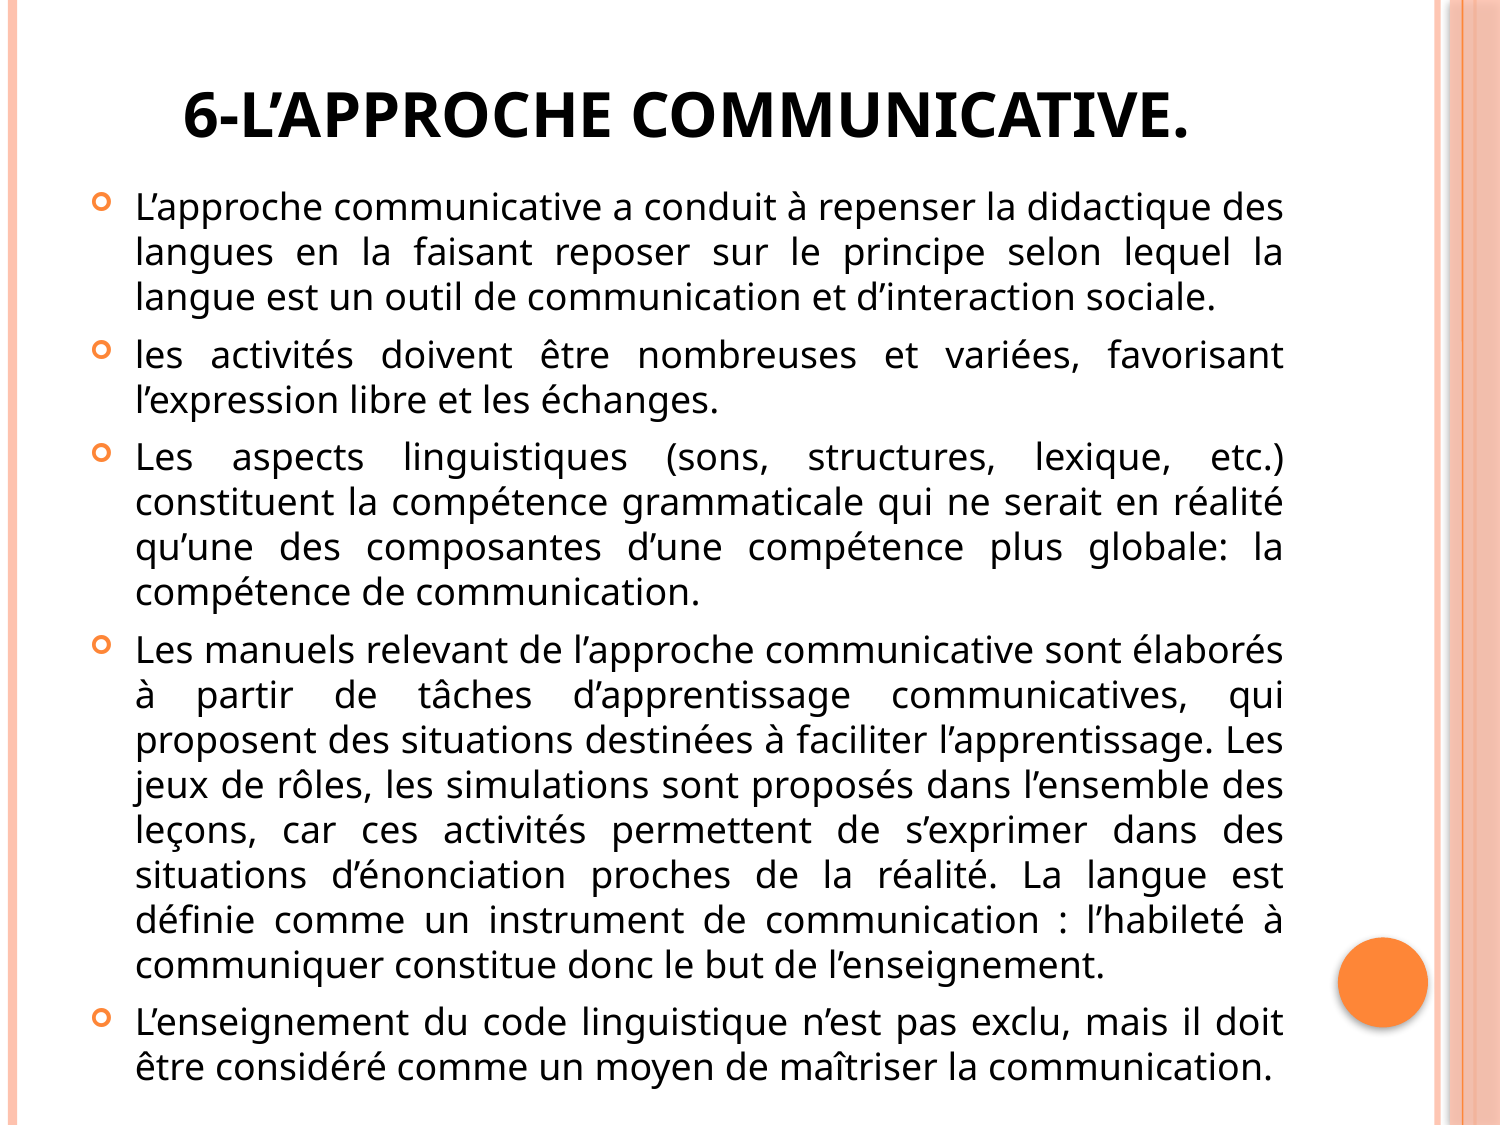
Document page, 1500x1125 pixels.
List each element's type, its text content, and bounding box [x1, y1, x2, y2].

title 6-L’approche communicative. [75, 45, 1300, 175]
list L’approche communicative a conduit à repenser la didactique des langues en la faisant reposer sur le principe selon lequel la langue est un outil de communication et d’interaction sociale. les activités doivent être nombreuses et variées, favorisant l’expression libre et les échanges. Les aspects linguistiques (sons, structures, lexique, etc.) constituent la compétence grammaticale qui ne serait en réalité qu’une des composantes d’une compétence plus globale: la compétence de communication. Les manuels relevant de l’approche communicative sont élaborés à partir de tâches d’apprentissage communicatives, qui proposent des situations destinées à faciliter l’apprentissage. Les jeux de rôles, les simulations sont proposés dans l’ensemble des leçons, car ces activités permettent de s’exprimer dans des situations d’énonciation proches de la réalité. La langue est définie comme un instrument de communication : l’habileté à communiquer constitue donc le but de l’enseignement. L’enseignement du code linguistique n’est pas exclu, mais il doit être considéré comme un moyen de maîtriser la communication. [75, 175, 1300, 1055]
